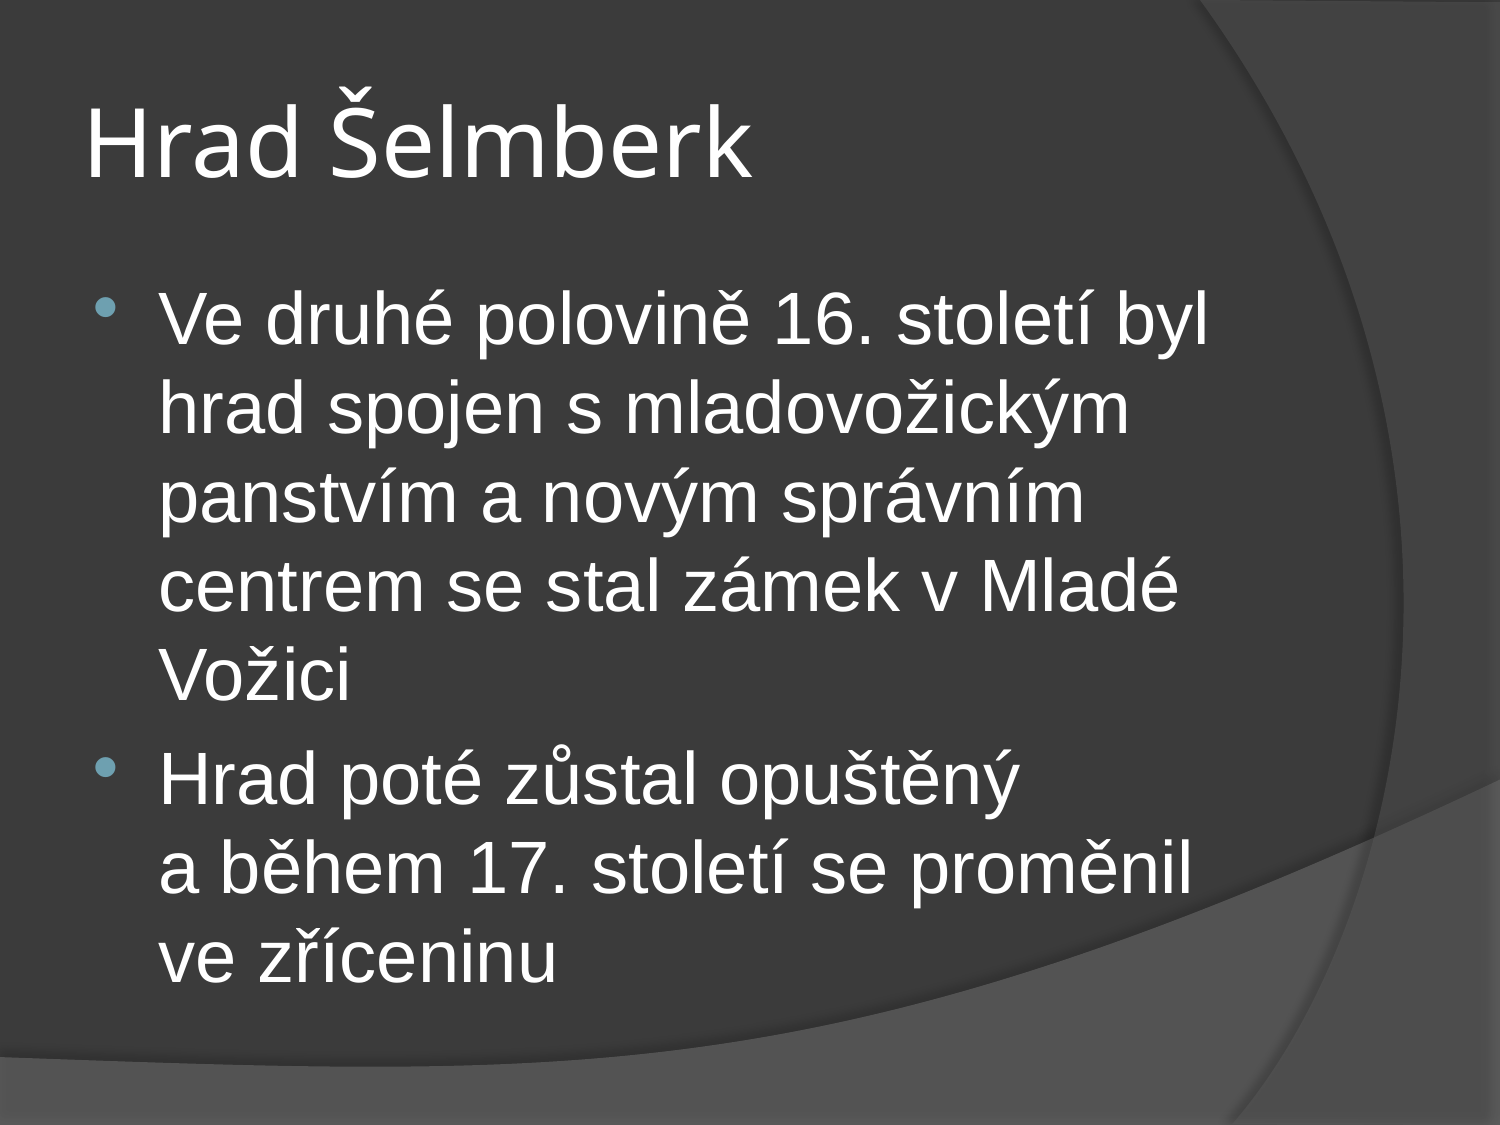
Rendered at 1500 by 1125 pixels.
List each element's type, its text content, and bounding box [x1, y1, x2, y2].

list Ve druhé polovině 16. století byl hrad spojen s mladovožickým panstvím a novým správním centrem se stal zámek v Mladé Vožici Hrad poté zůstal opuštěný a během 17. století se proměnil ve zříceninu [75, 262, 1300, 1005]
title Hrad Šelmberk [75, 45, 1300, 233]
